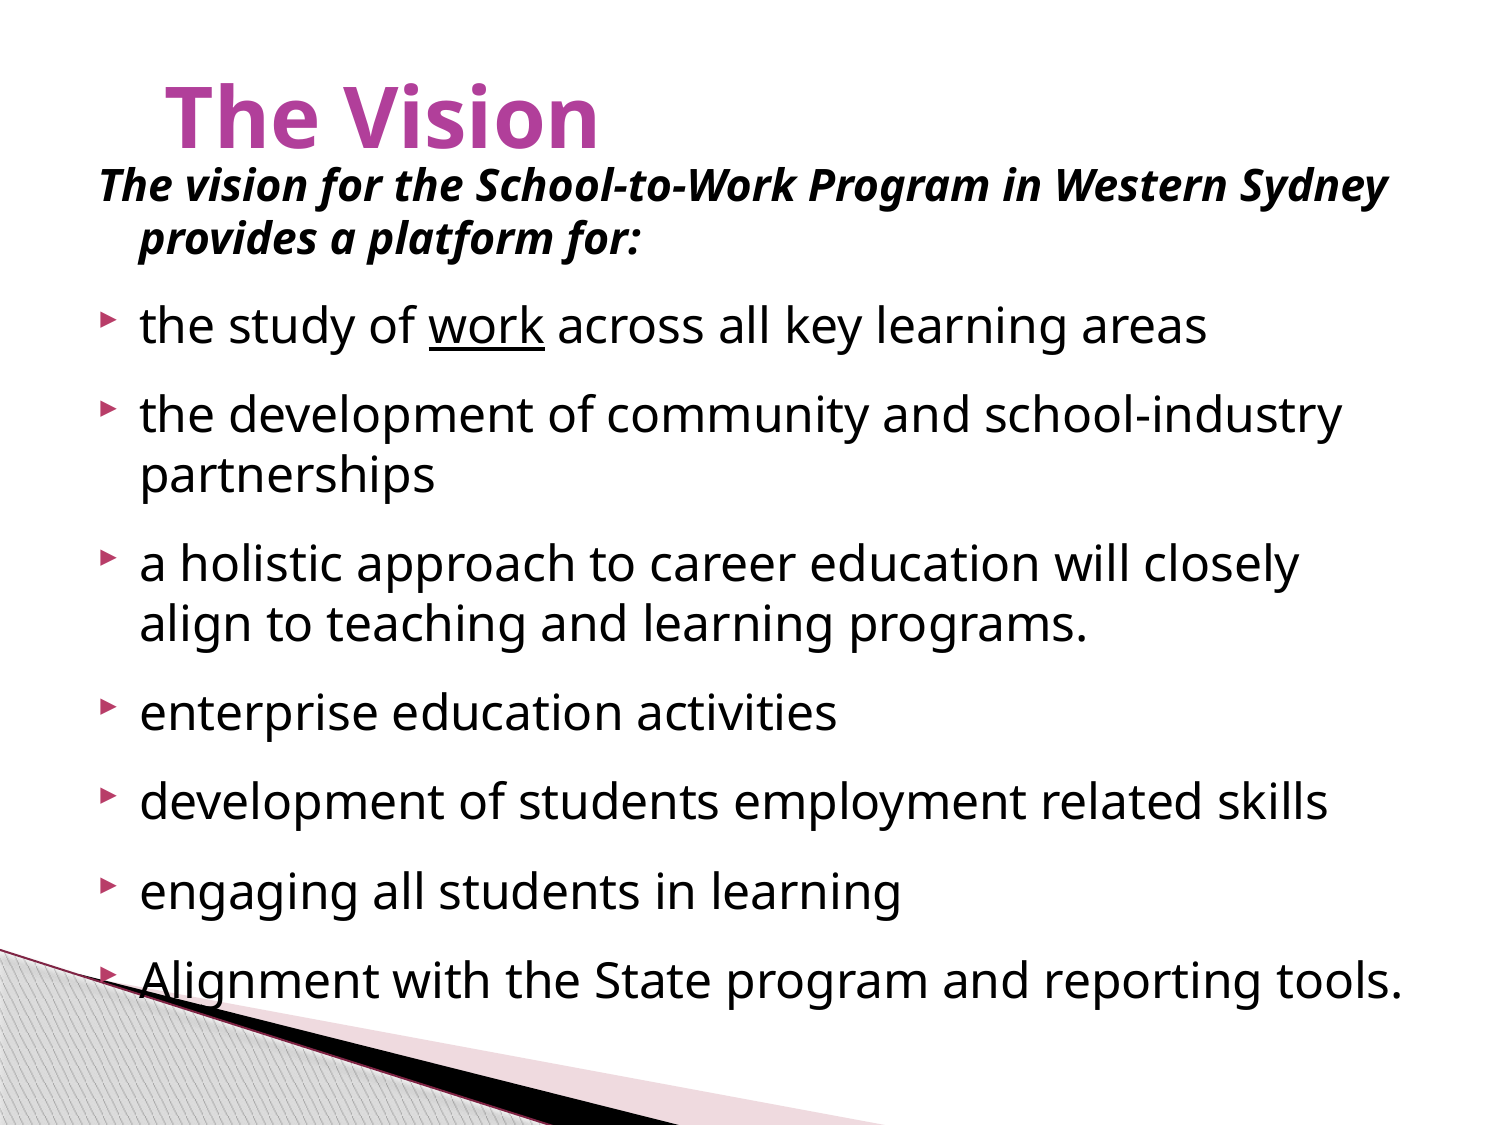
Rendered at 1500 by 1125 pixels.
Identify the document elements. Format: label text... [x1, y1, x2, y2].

title The Vision [150, 45, 1425, 149]
list The vision for the School-to-Work Program in Western Sydney provides a platform for: the study of work across all key learning areas the development of community and school-industry partnerships a holistic approach to career education will closely align to teaching and learning programs. enterprise education activities development of students employment related skills engaging all students in learning Alignment with the State program and reporting tools. [64, 149, 1425, 1071]
